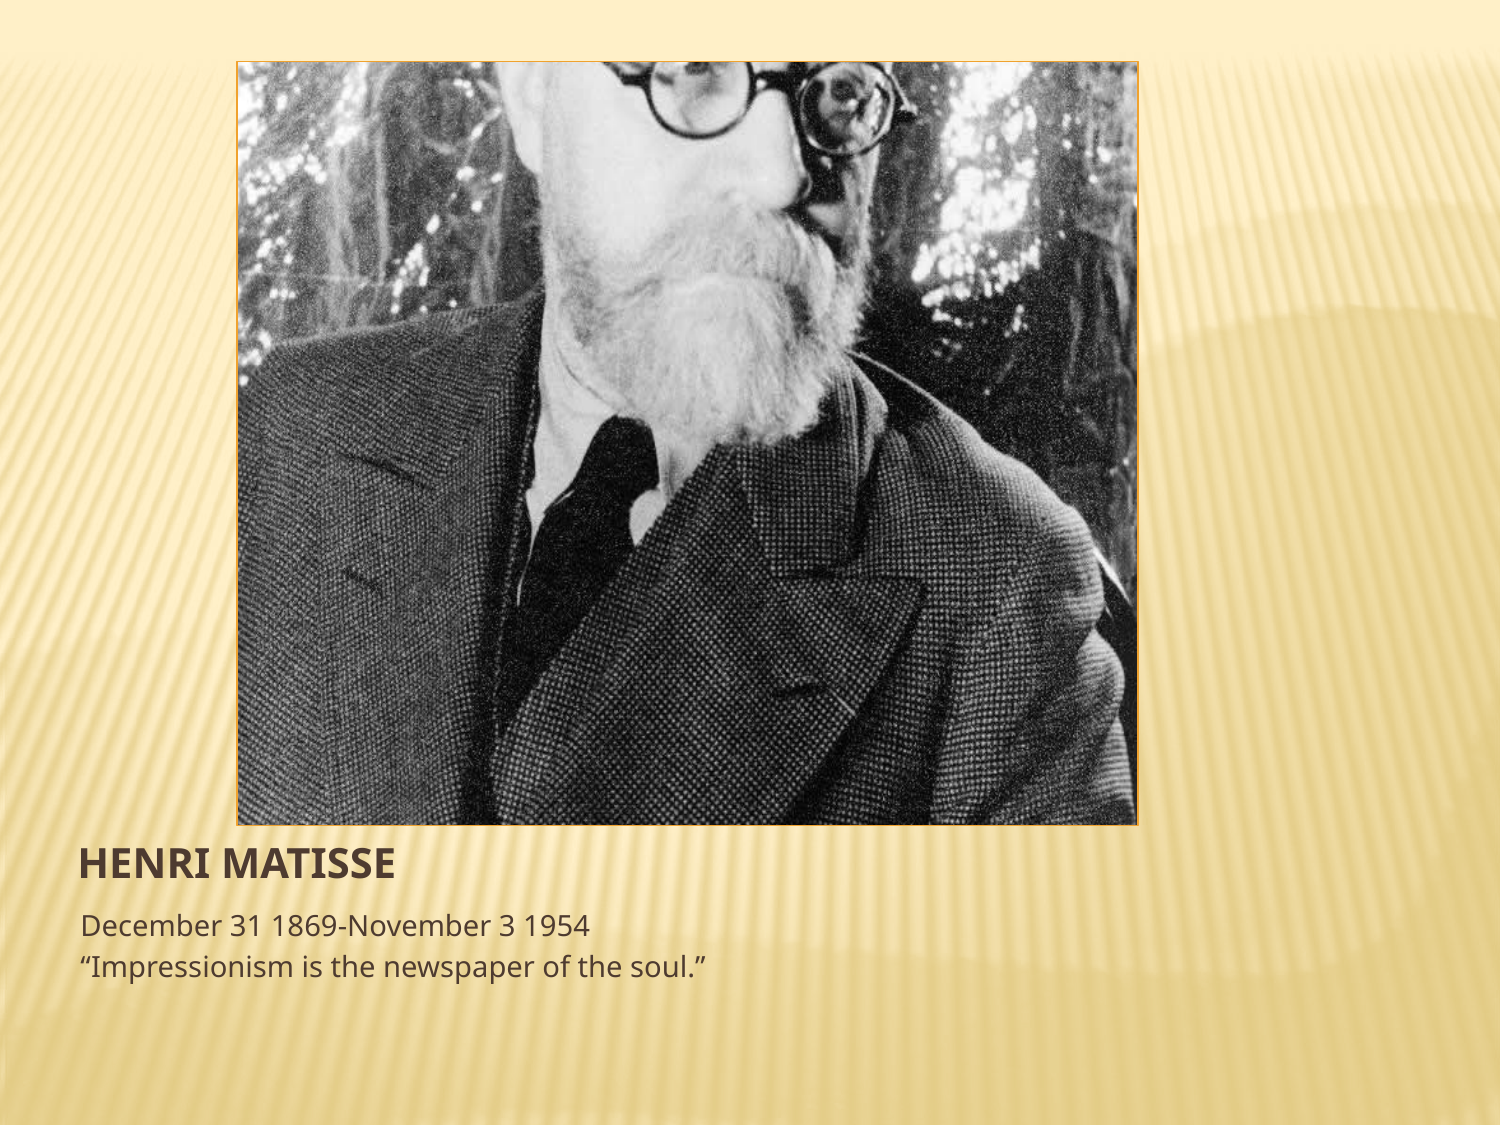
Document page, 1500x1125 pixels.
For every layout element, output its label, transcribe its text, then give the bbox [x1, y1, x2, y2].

list December 31 1869-November 3 1954 “Impressionism is the newspaper of the soul.” [62, 907, 1025, 1034]
picture [237, 62, 1138, 826]
title Henri Matisse [62, 819, 1025, 905]
